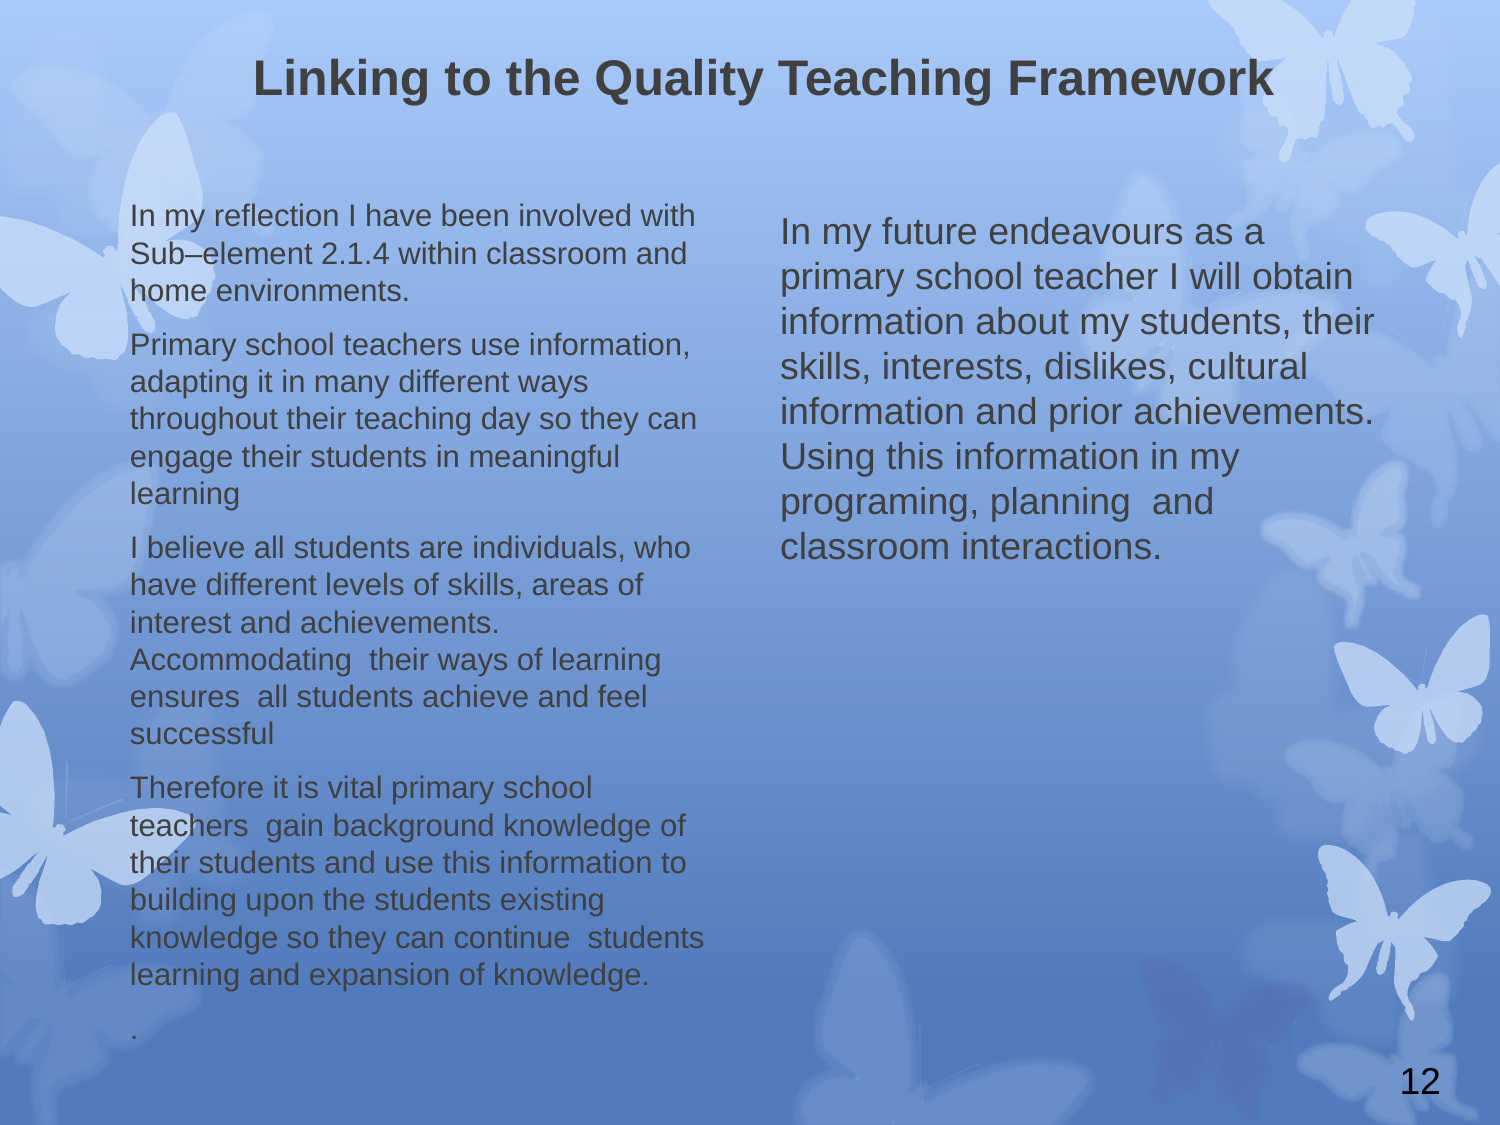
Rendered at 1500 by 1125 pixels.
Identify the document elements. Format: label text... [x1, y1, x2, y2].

list In my future endeavours as a primary school teacher I will obtain information about my students, their skills, interests, dislikes, cultural information and prior achievements. Using this information in my programing, planning and classroom interactions. [765, 134, 1400, 1035]
title Linking to the Quality Teaching Framework [165, 30, 1334, 120]
list In my reflection I have been involved with Sub–element 2.1.4 within classroom and home environments. Primary school teachers use information, adapting it in many different ways throughout their teaching day so they can engage their students in meaningful learning I believe all students are individuals, who have different levels of skills, areas of interest and achievements. Accommodating their ways of learning ensures all students achieve and feel successful Therefore it is vital primary school teachers gain background knowledge of their students and use this information to building upon the students existing knowledge so they can continue students learning and expansion of knowledge. . [115, 134, 736, 1065]
text_box 12 [1384, 1049, 1474, 1110]
